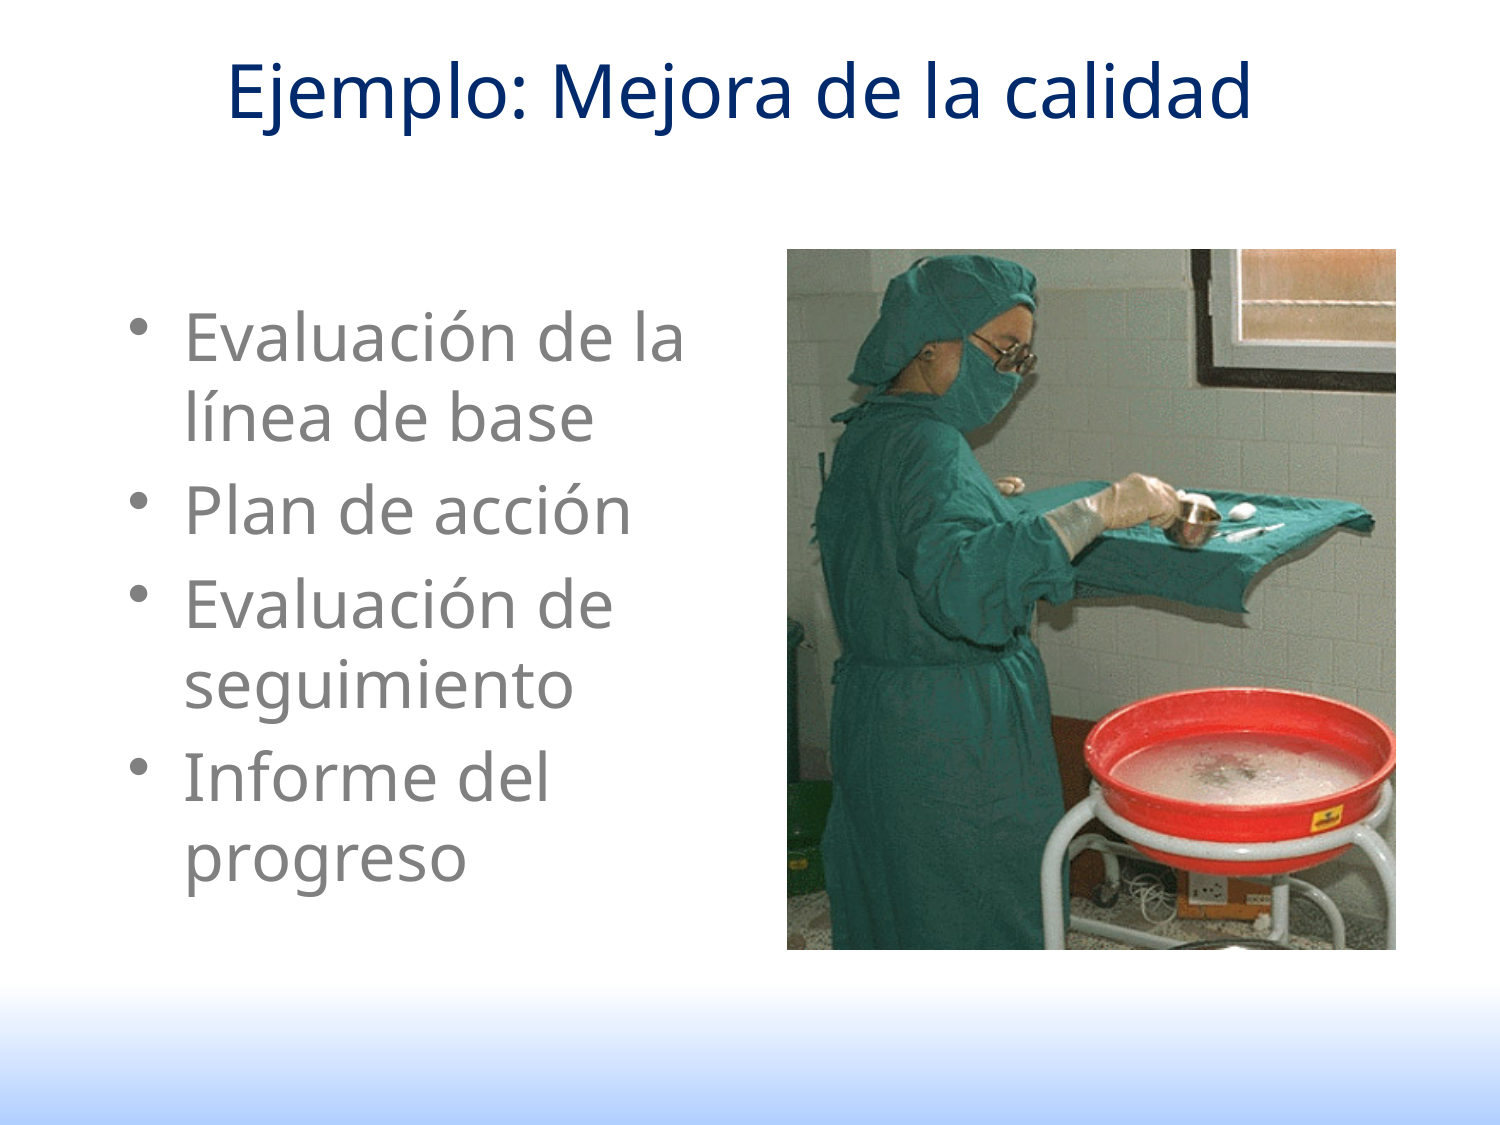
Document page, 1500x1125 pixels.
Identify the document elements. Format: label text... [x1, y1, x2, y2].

picture [787, 249, 1396, 951]
list Evaluación de la línea de base Plan de acción Evaluación de seguimiento Informe del progreso [112, 287, 775, 863]
title Ejemplo: Mejora de la calidad [75, 0, 1425, 183]
